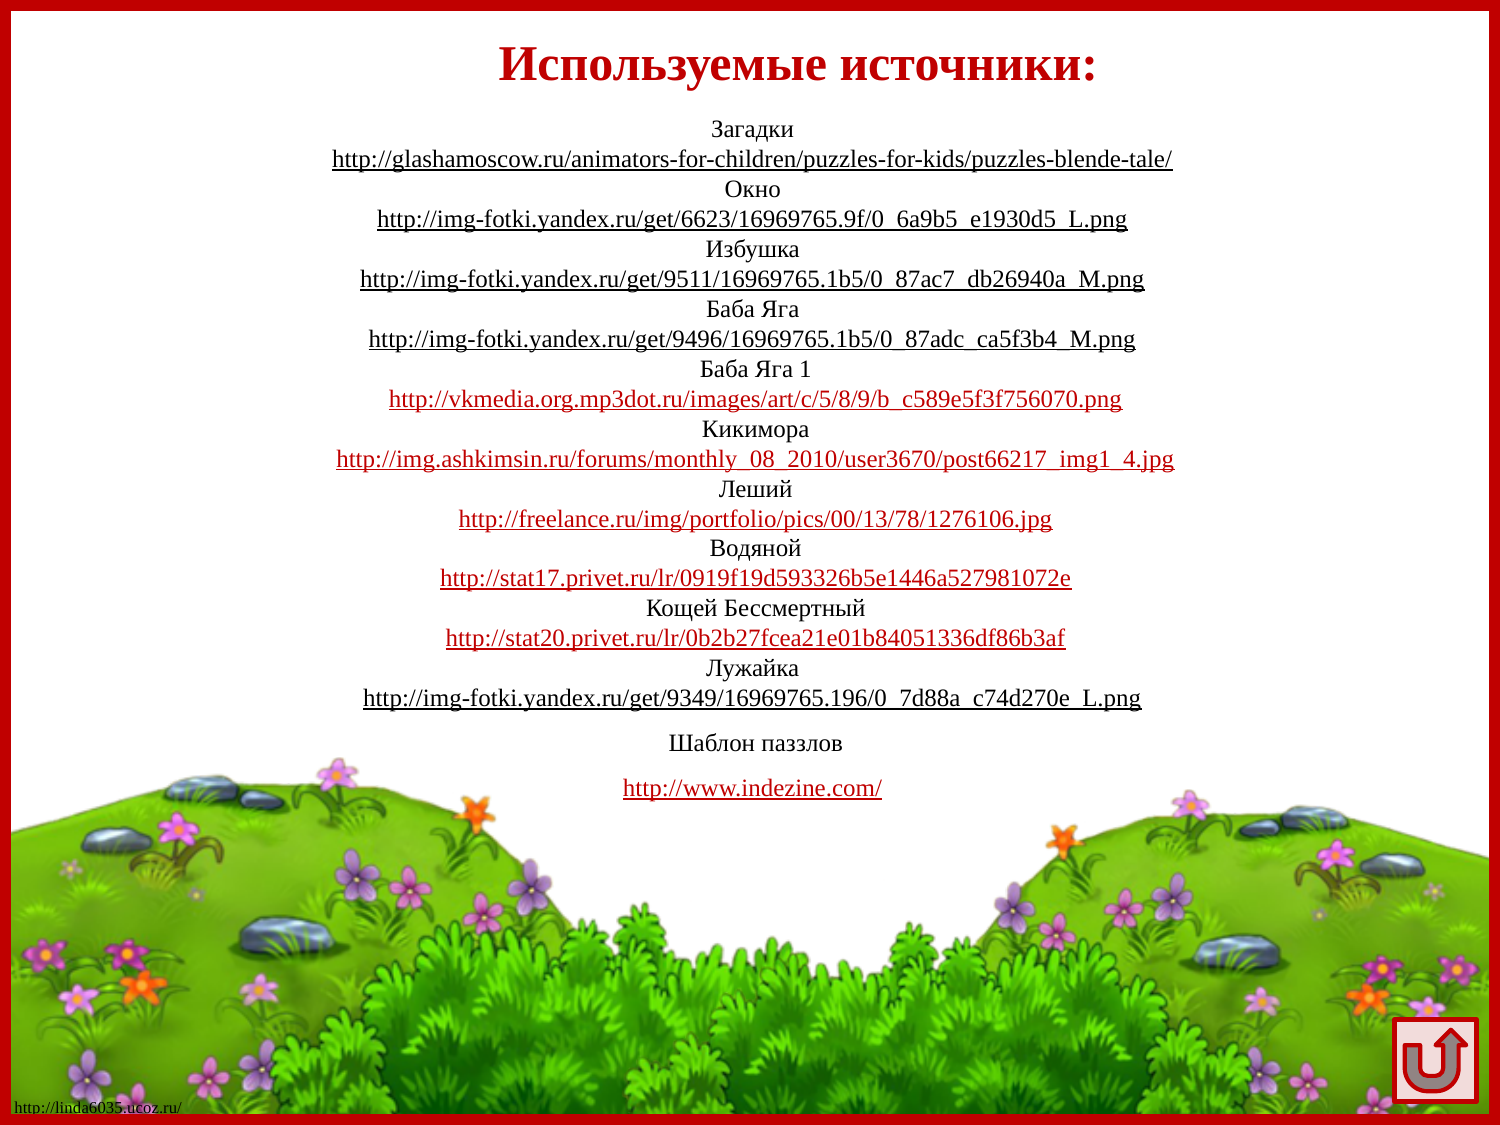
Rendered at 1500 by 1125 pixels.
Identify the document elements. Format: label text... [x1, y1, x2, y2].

picture [11, 757, 1489, 1114]
text_box Загадки http://glashamoscow.ru/animators-for-children/puzzles-for-kids/puzzles-blende-tale/ Окно http://img-fotki.yandex.ru/get/6623/16969765.9f/0_6a9b5_e1930d5_L.png Избушка http://img-fotki.yandex.ru/get/9511/16969765.1b5/0_87ac7_db26940a_M.png Баба Яга http://img-fotki.yandex.ru/get/9496/16969765.1b5/0_87adc_ca5f3b4_M.png Баба Яга 1 http://vkmedia.org.mp3dot.ru/images/art/c/5/8/9/b_c589e5f3f756070.png Кикимора http://img.ashkimsin.ru/forums/monthly_08_2010/user3670/post66217_img1_4.jpg Леший http://freelance.ru/img/portfolio/pics/00/13/78/1276106.jpg Водяной http://stat17.privet.ru/lr/0919f19d593326b5e1446a527981072e Кощей Бессмертный http://stat20.privet.ru/lr/0b2b27fcea21e01b84051336df86b3af Лужайка http://img-fotki.yandex.ru/get/9349/16969765.196/0_7d88a_c74d270e_L.png Шаблон паззлов http://www.indezine.com/ [35, 105, 1477, 809]
text_box [1392, 1017, 1479, 1104]
text_box Используемые источники: [483, 23, 1114, 99]
